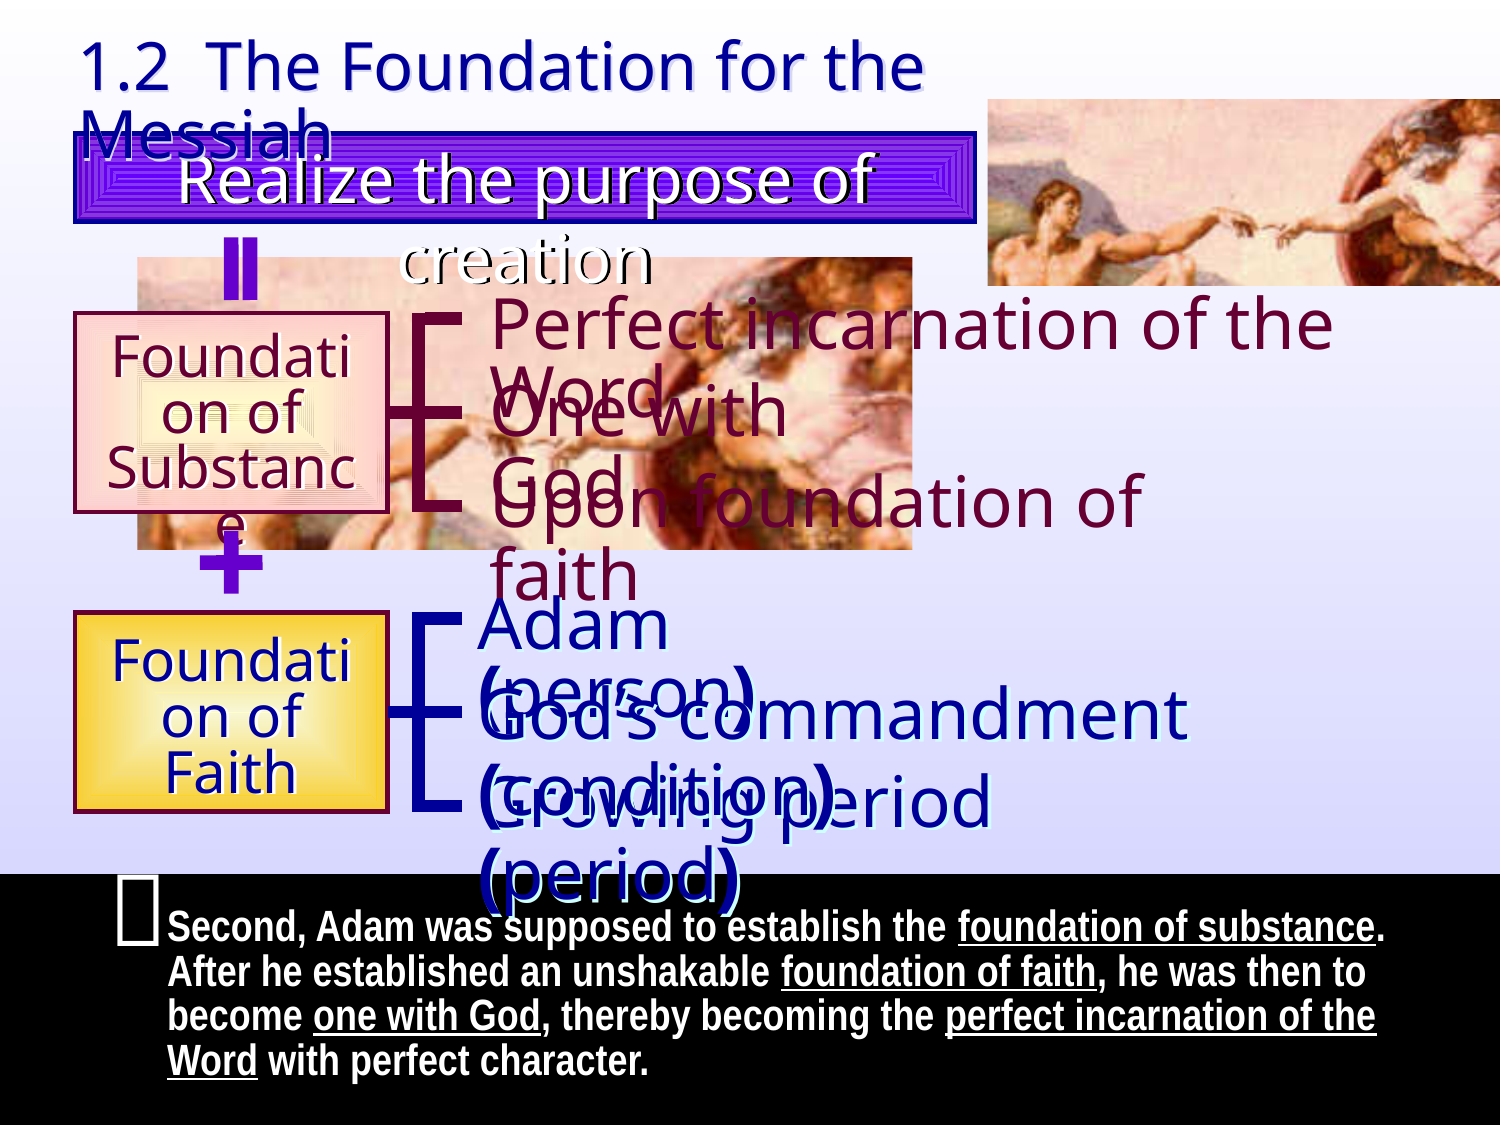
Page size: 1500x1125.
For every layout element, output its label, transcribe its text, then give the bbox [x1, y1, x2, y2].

text_box 1.2 The Foundation for the Messiah [62, 29, 1050, 180]
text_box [199, 530, 263, 594]
text_box Perfect incarnation of the Word [916, 287, 1425, 439]
picture [137, 257, 913, 551]
text_box [0, 875, 1500, 1125]
picture [987, 99, 1500, 286]
text_box Foundation of Substance [266, 559, 382, 564]
text_box God’s commandment (condition) [462, 670, 1450, 839]
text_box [230, 237, 251, 301]
text_box [74, 612, 388, 812]
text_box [93, 885, 1413, 1093]
text_box Foundation of Faith [81, 629, 382, 813]
text_box Growing period (period) [462, 839, 1200, 884]
text_box Foundation of Substance [81, 324, 194, 564]
text_box Adam (person) [462, 587, 938, 670]
text_box Realize the purpose of creation [74, 182, 975, 305]
text_box Upon foundation of faith [474, 462, 1213, 622]
text_box [74, 312, 132, 512]
